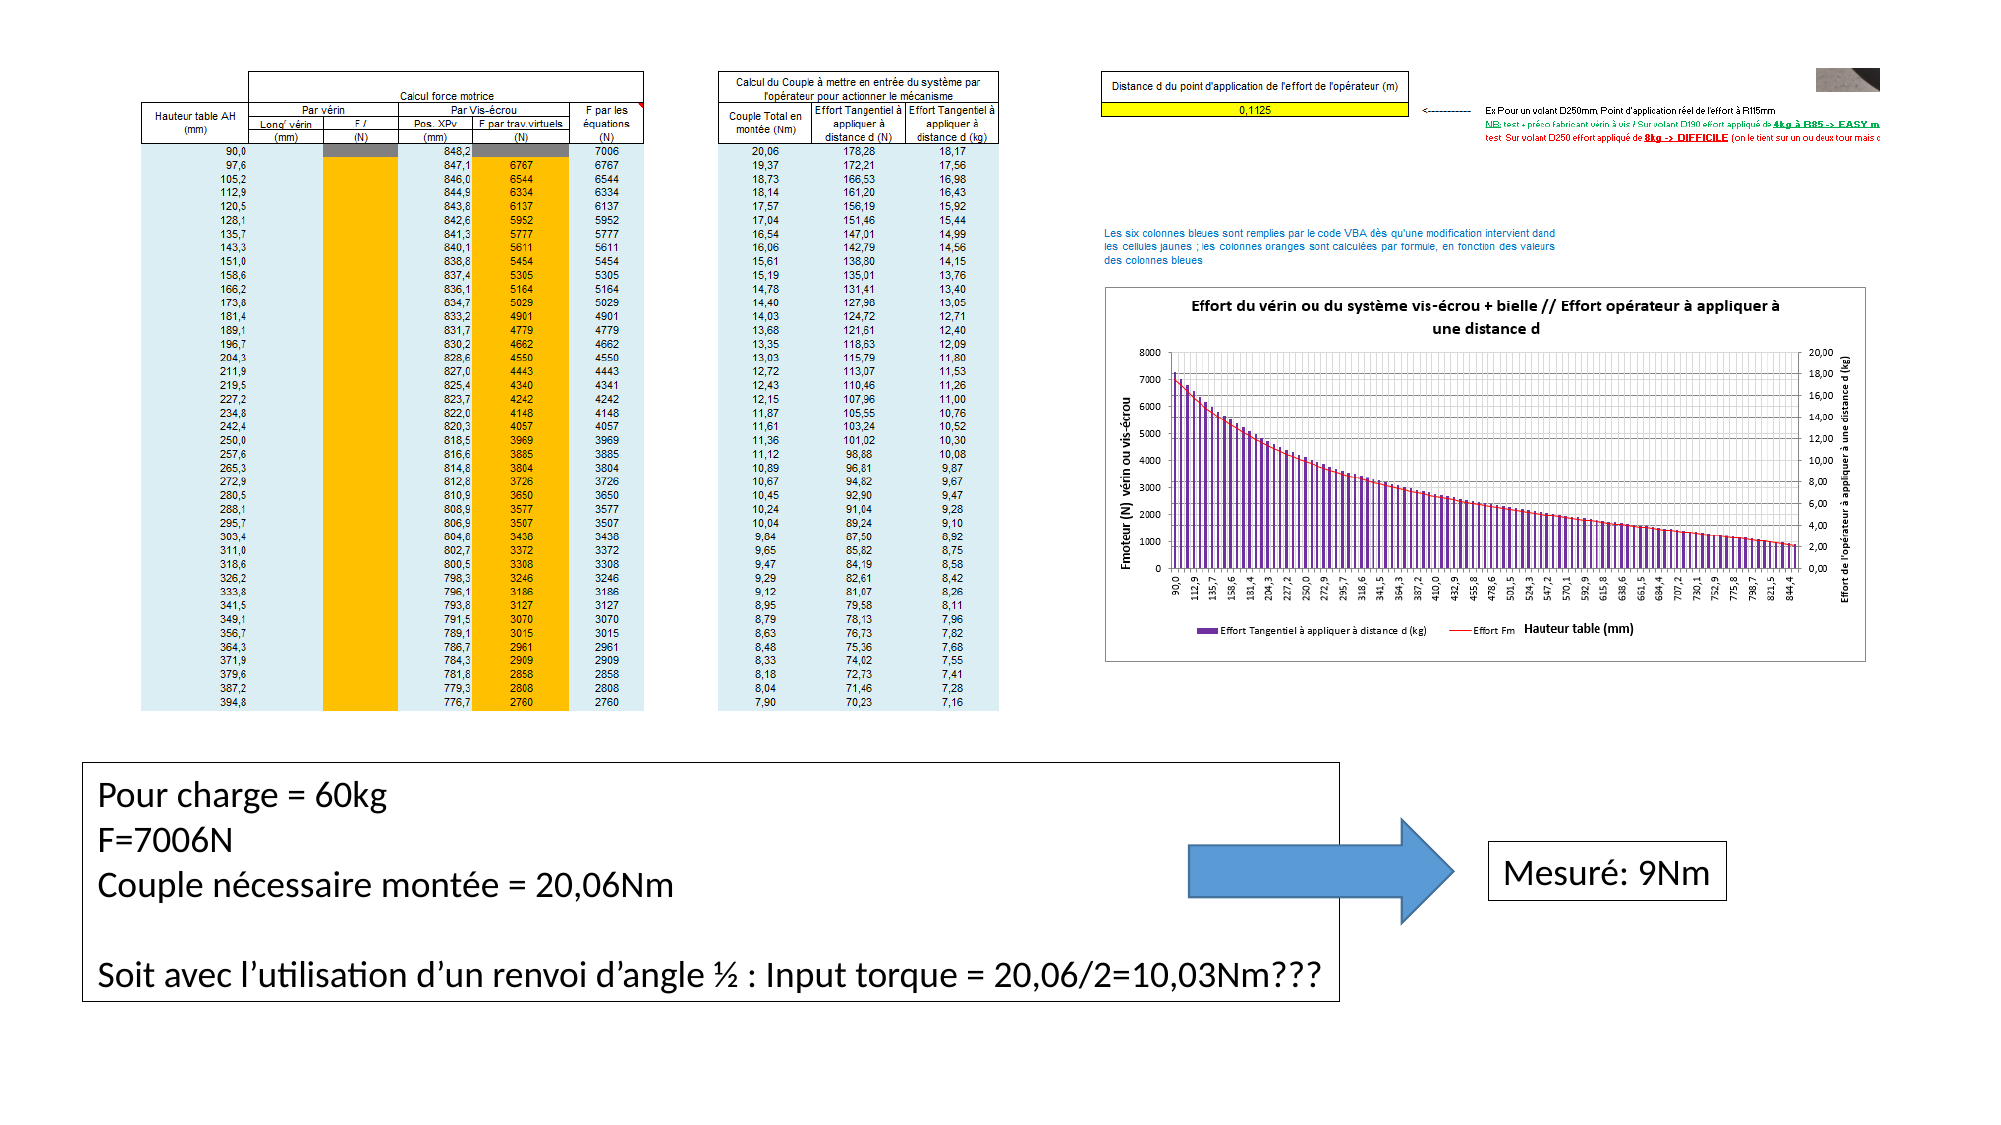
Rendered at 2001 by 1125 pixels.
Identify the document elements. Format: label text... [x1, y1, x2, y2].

picture [131, 68, 1880, 711]
text_box Mesuré: 9Nm [1488, 841, 1727, 901]
text_box [1187, 817, 1456, 926]
text_box Pour charge = 60kg F=7006N Couple nécessaire montée = 20,06Nm Soit avec l’utilisation d’un renvoi d’angle ½ : Input torque = 20,06/2=10,03Nm??? [82, 762, 1340, 1002]
